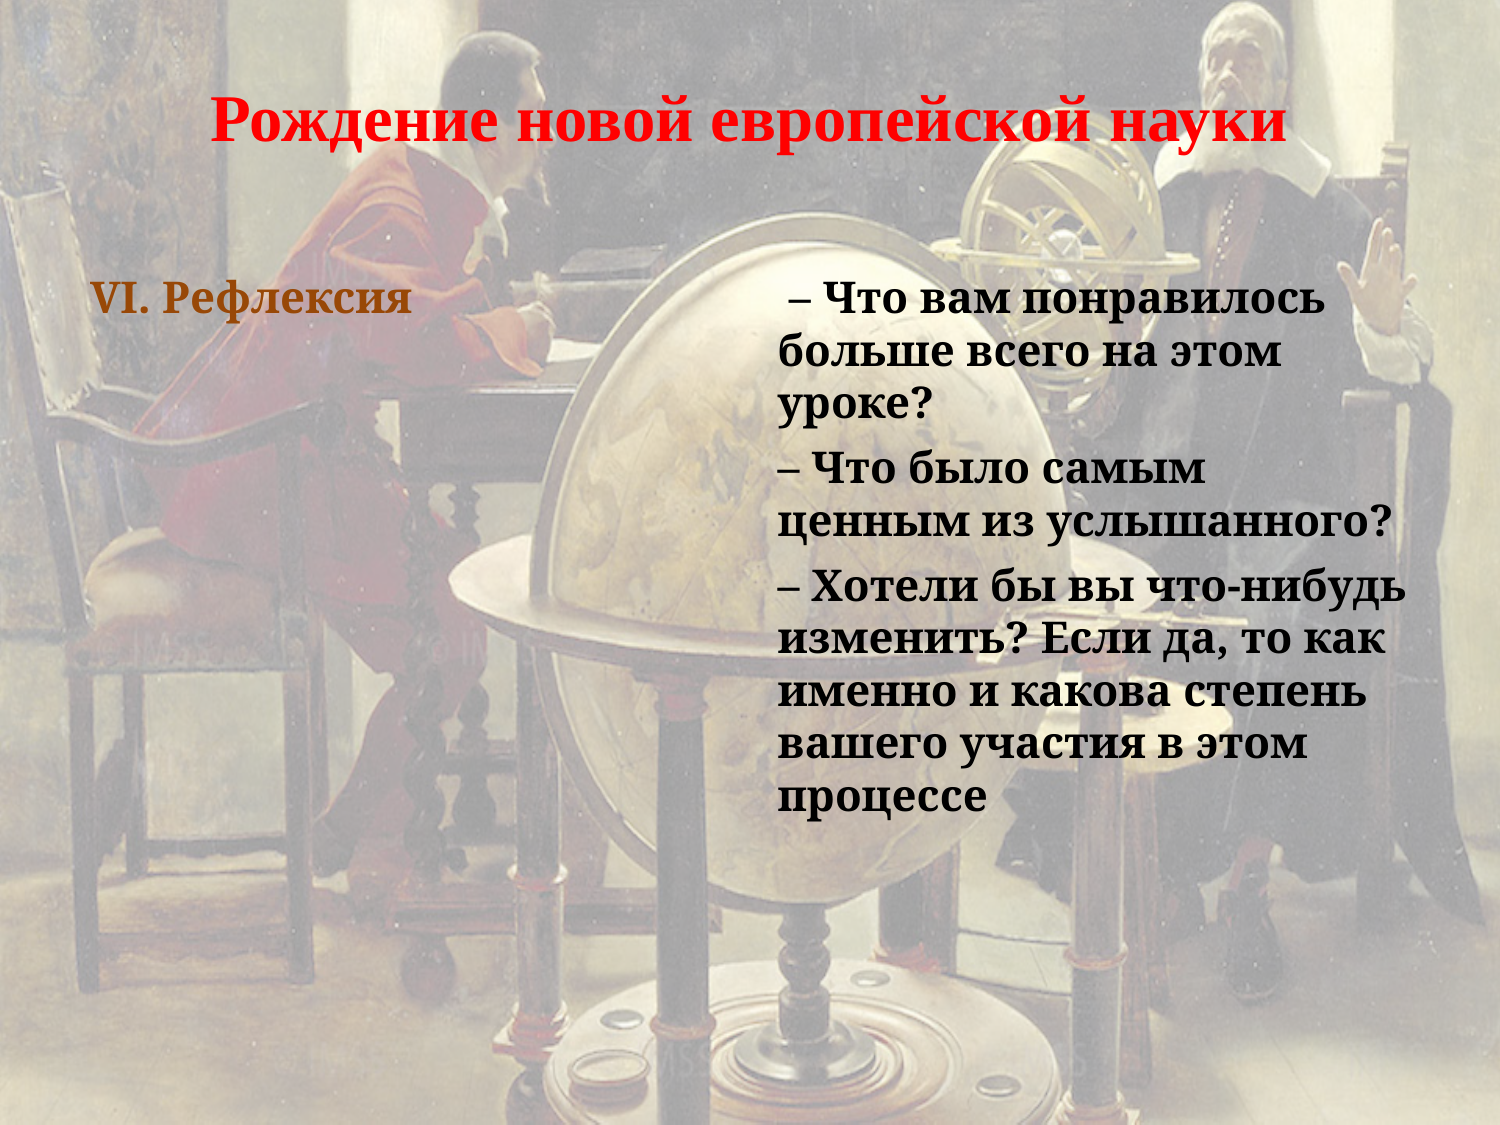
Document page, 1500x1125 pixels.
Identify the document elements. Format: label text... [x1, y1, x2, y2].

list VI. Рефлексия [75, 262, 738, 1005]
list – Что вам понравилось больше всего на этом уроке? – Что было самым ценным из услышанного? – Хотели бы вы что-нибудь изменить? Если да, то как именно и какова степень вашего участия в этом процессе [762, 262, 1425, 1005]
title Рождение новой европейской науки [75, 45, 1425, 185]
